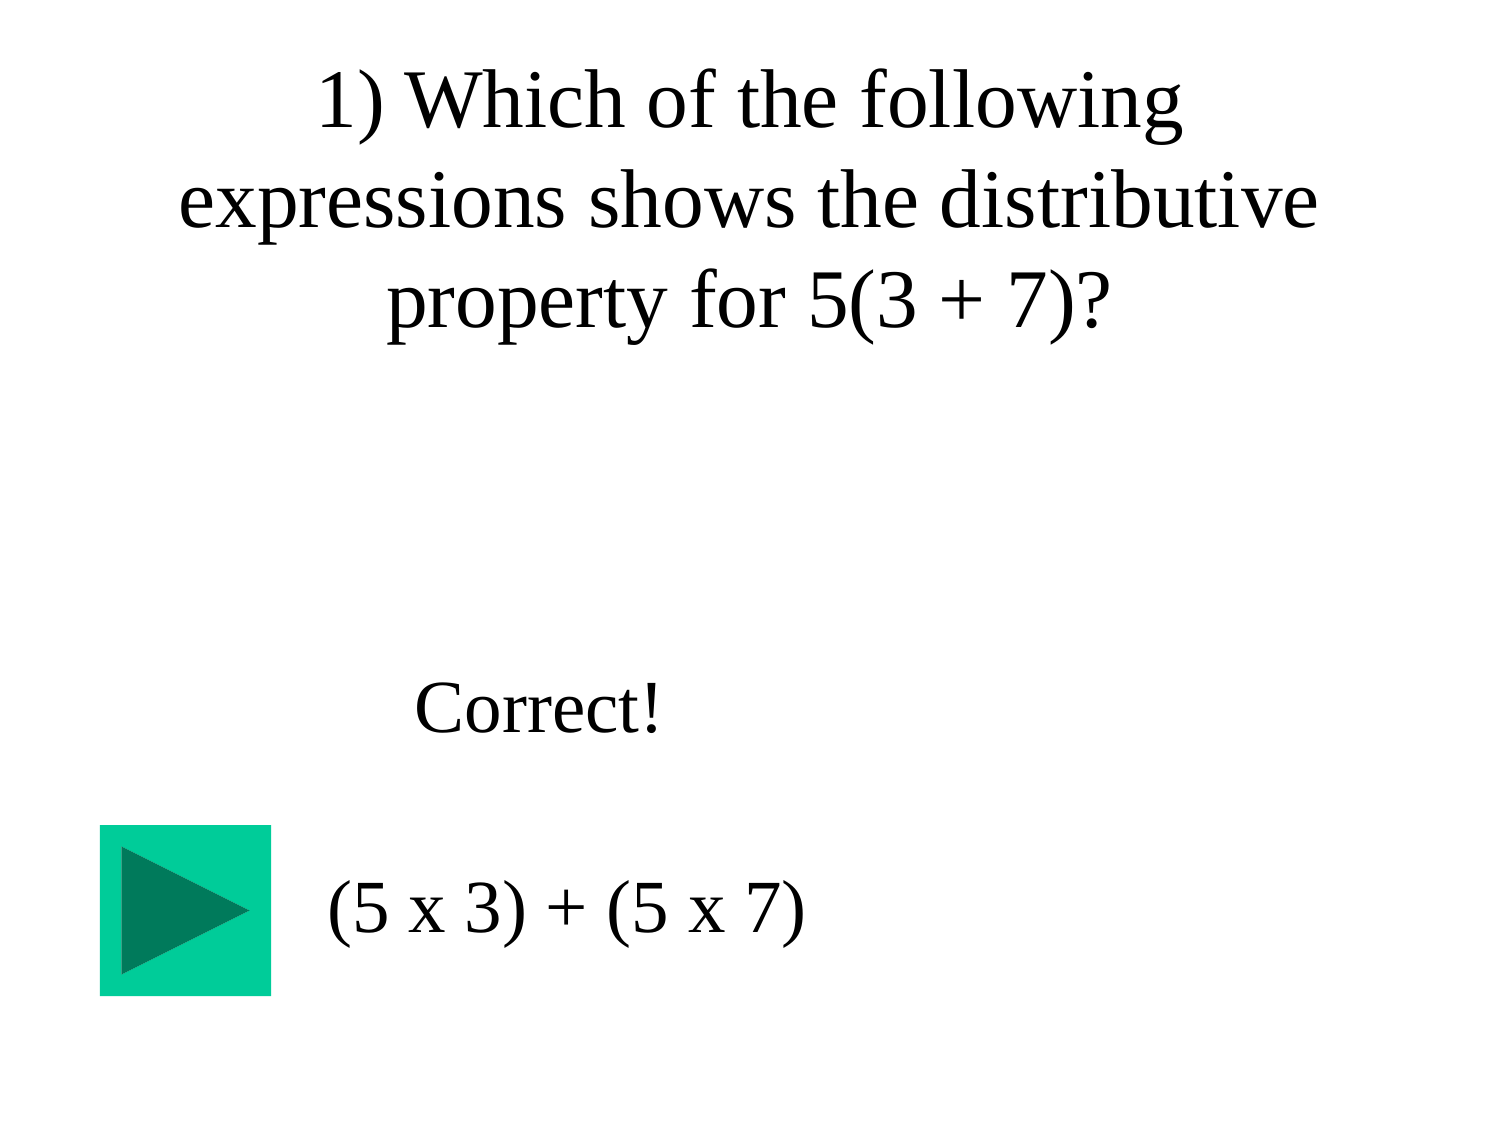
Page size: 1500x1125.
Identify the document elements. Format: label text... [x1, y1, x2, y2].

text_box (5 x 3) + (5 x 7) [312, 849, 1038, 955]
text_box 1) Which of the following expressions shows the distributive property for 5(3 + 7)? [112, 99, 1388, 288]
text_box [99, 825, 272, 997]
text_box [350, 837, 1200, 943]
text_box Correct! [399, 649, 1275, 755]
